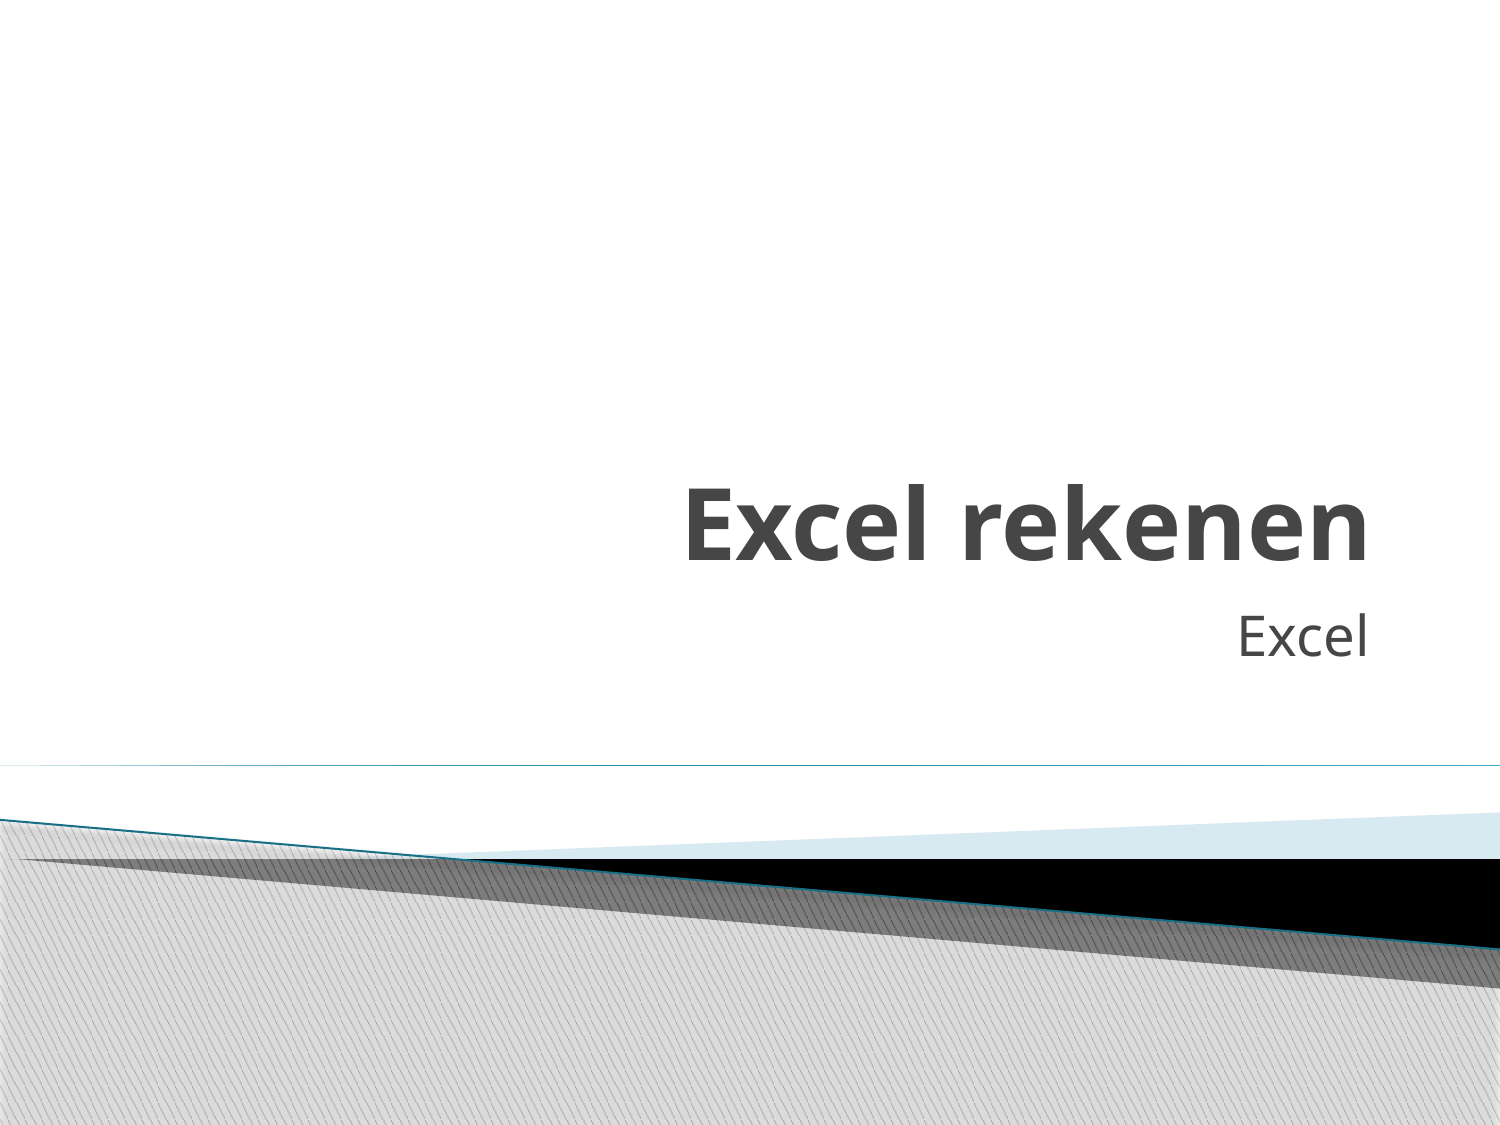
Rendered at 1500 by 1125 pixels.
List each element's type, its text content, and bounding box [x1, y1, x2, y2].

title Excel rekenen [112, 287, 1388, 588]
picture [5, 859, 1500, 989]
subtitle Excel [112, 592, 1388, 790]
